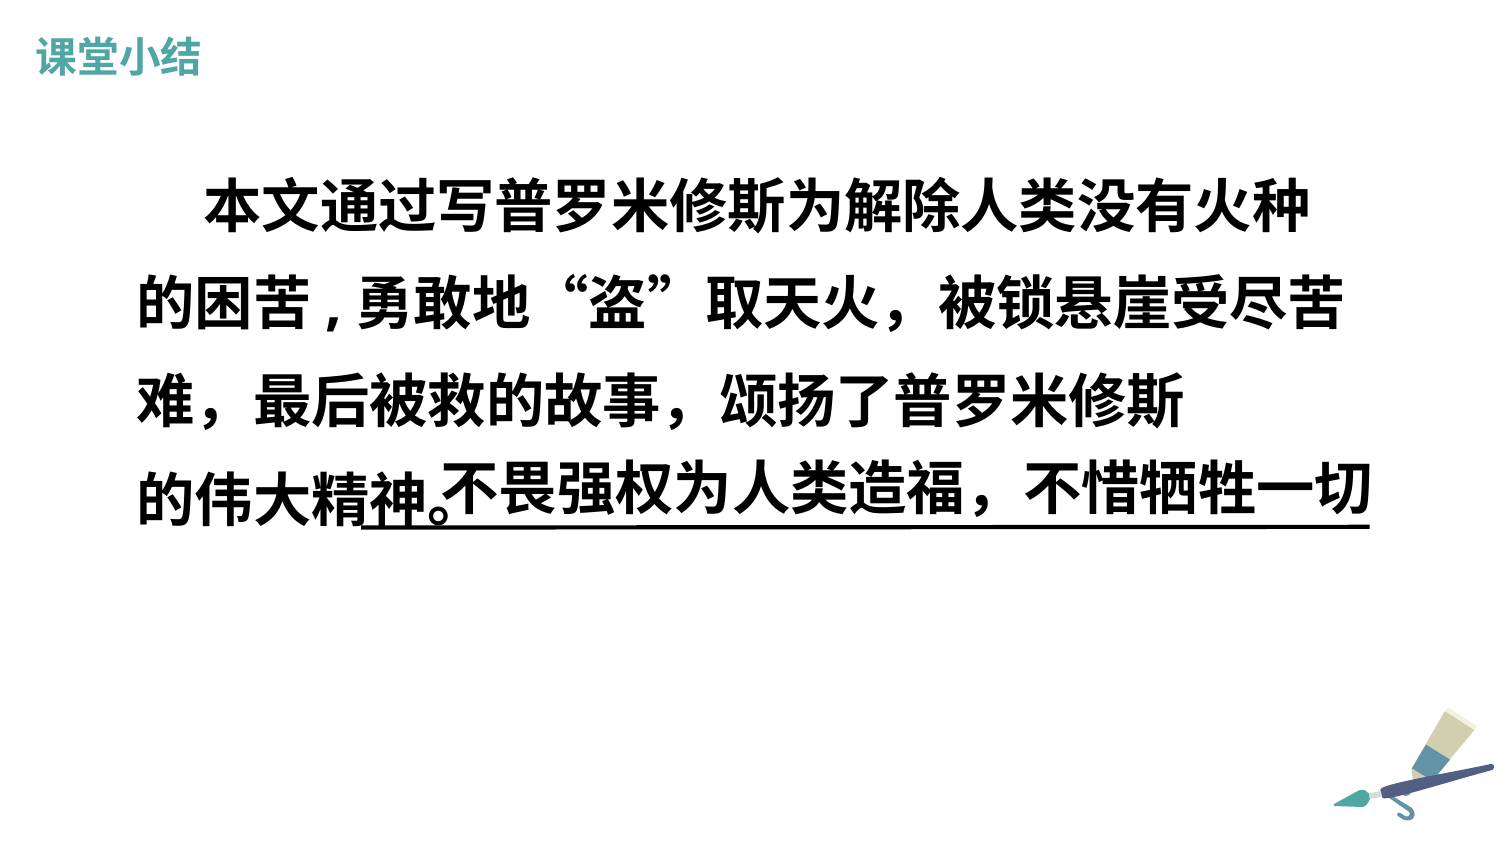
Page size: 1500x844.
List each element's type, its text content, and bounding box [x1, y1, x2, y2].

text_box 不畏强权为人类造福，不惜牺牲一切 [429, 445, 1416, 527]
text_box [1358, 708, 1481, 844]
text_box 本文通过写普罗米修斯为解除人类没有火种的困苦,勇敢地“盗”取天火，被锁悬崖受尽苦难，最后被救的故事，颂扬了普罗米修斯 的伟大精神。 [125, 135, 1370, 539]
text_box 课堂小结 [24, 25, 261, 87]
